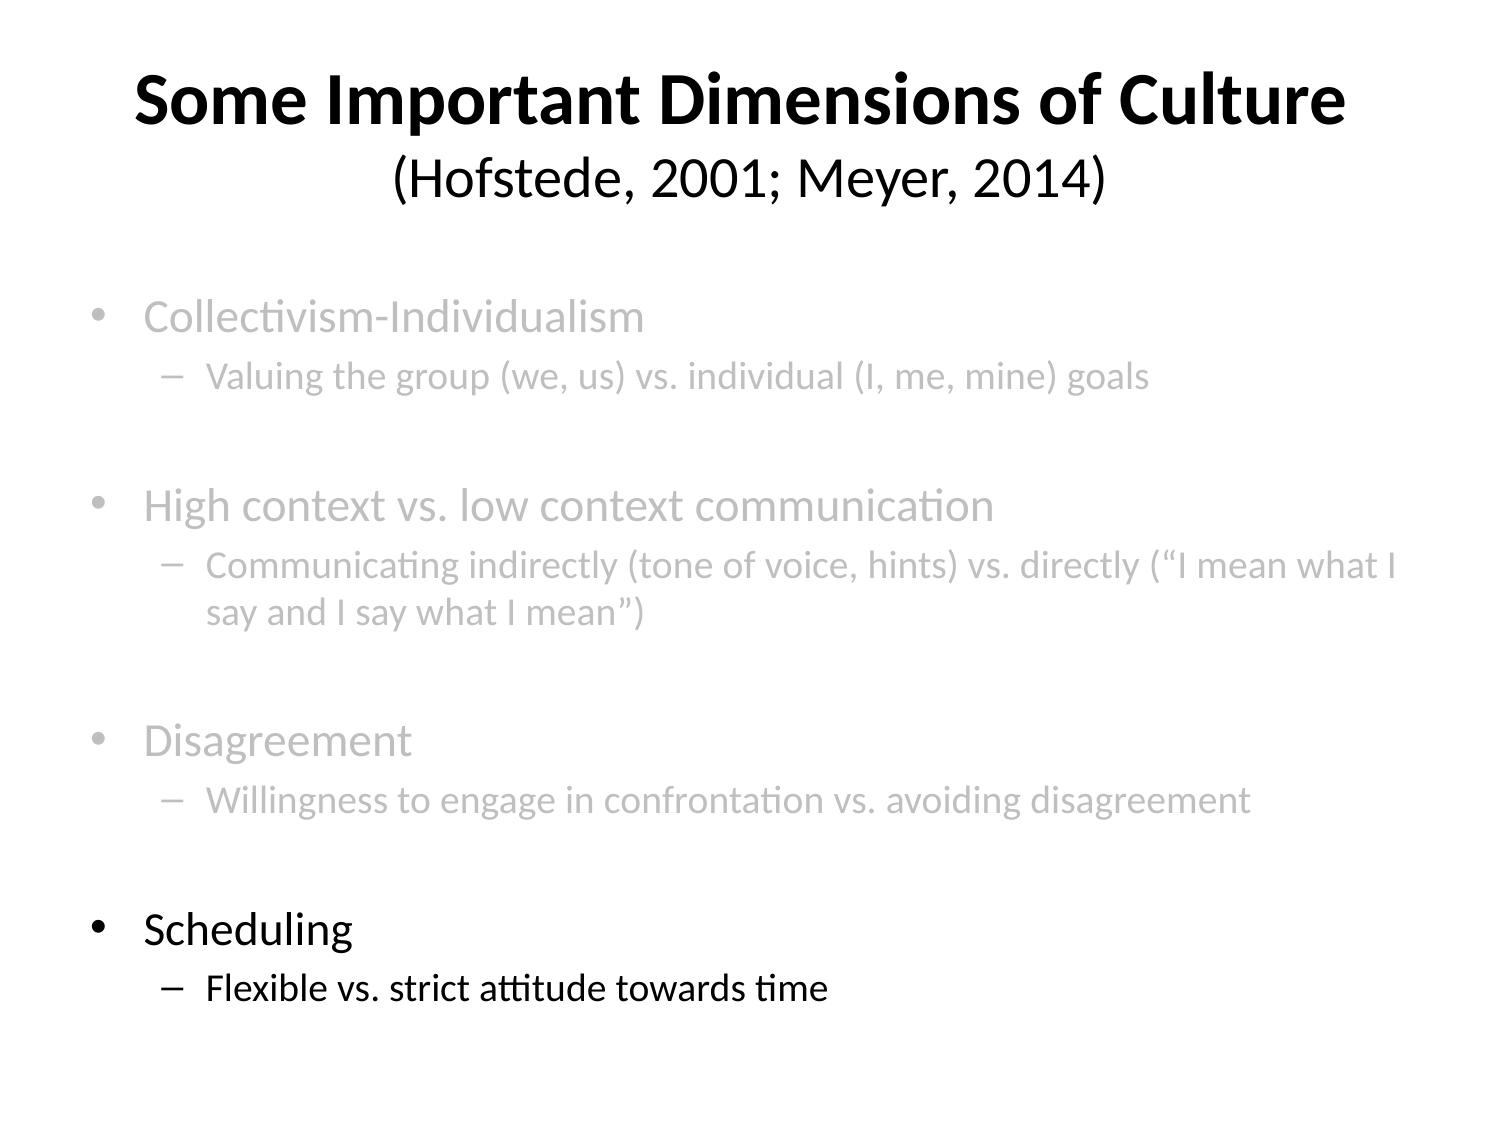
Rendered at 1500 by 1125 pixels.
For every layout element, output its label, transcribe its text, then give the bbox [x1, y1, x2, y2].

list Collectivism-Individualism Valuing the group (we, us) vs. individual (I, me, mine) goals High context vs. low context communication Communicating indirectly (tone of voice, hints) vs. directly (“I mean what I say and I say what I mean”) Disagreement Willingness to engage in confrontation vs. avoiding disagreement Scheduling Flexible vs. strict attitude towards time [75, 277, 1425, 1021]
title Some Important Dimensions of Culture (Hofstede, 2001; Meyer, 2014) [75, 35, 1425, 224]
